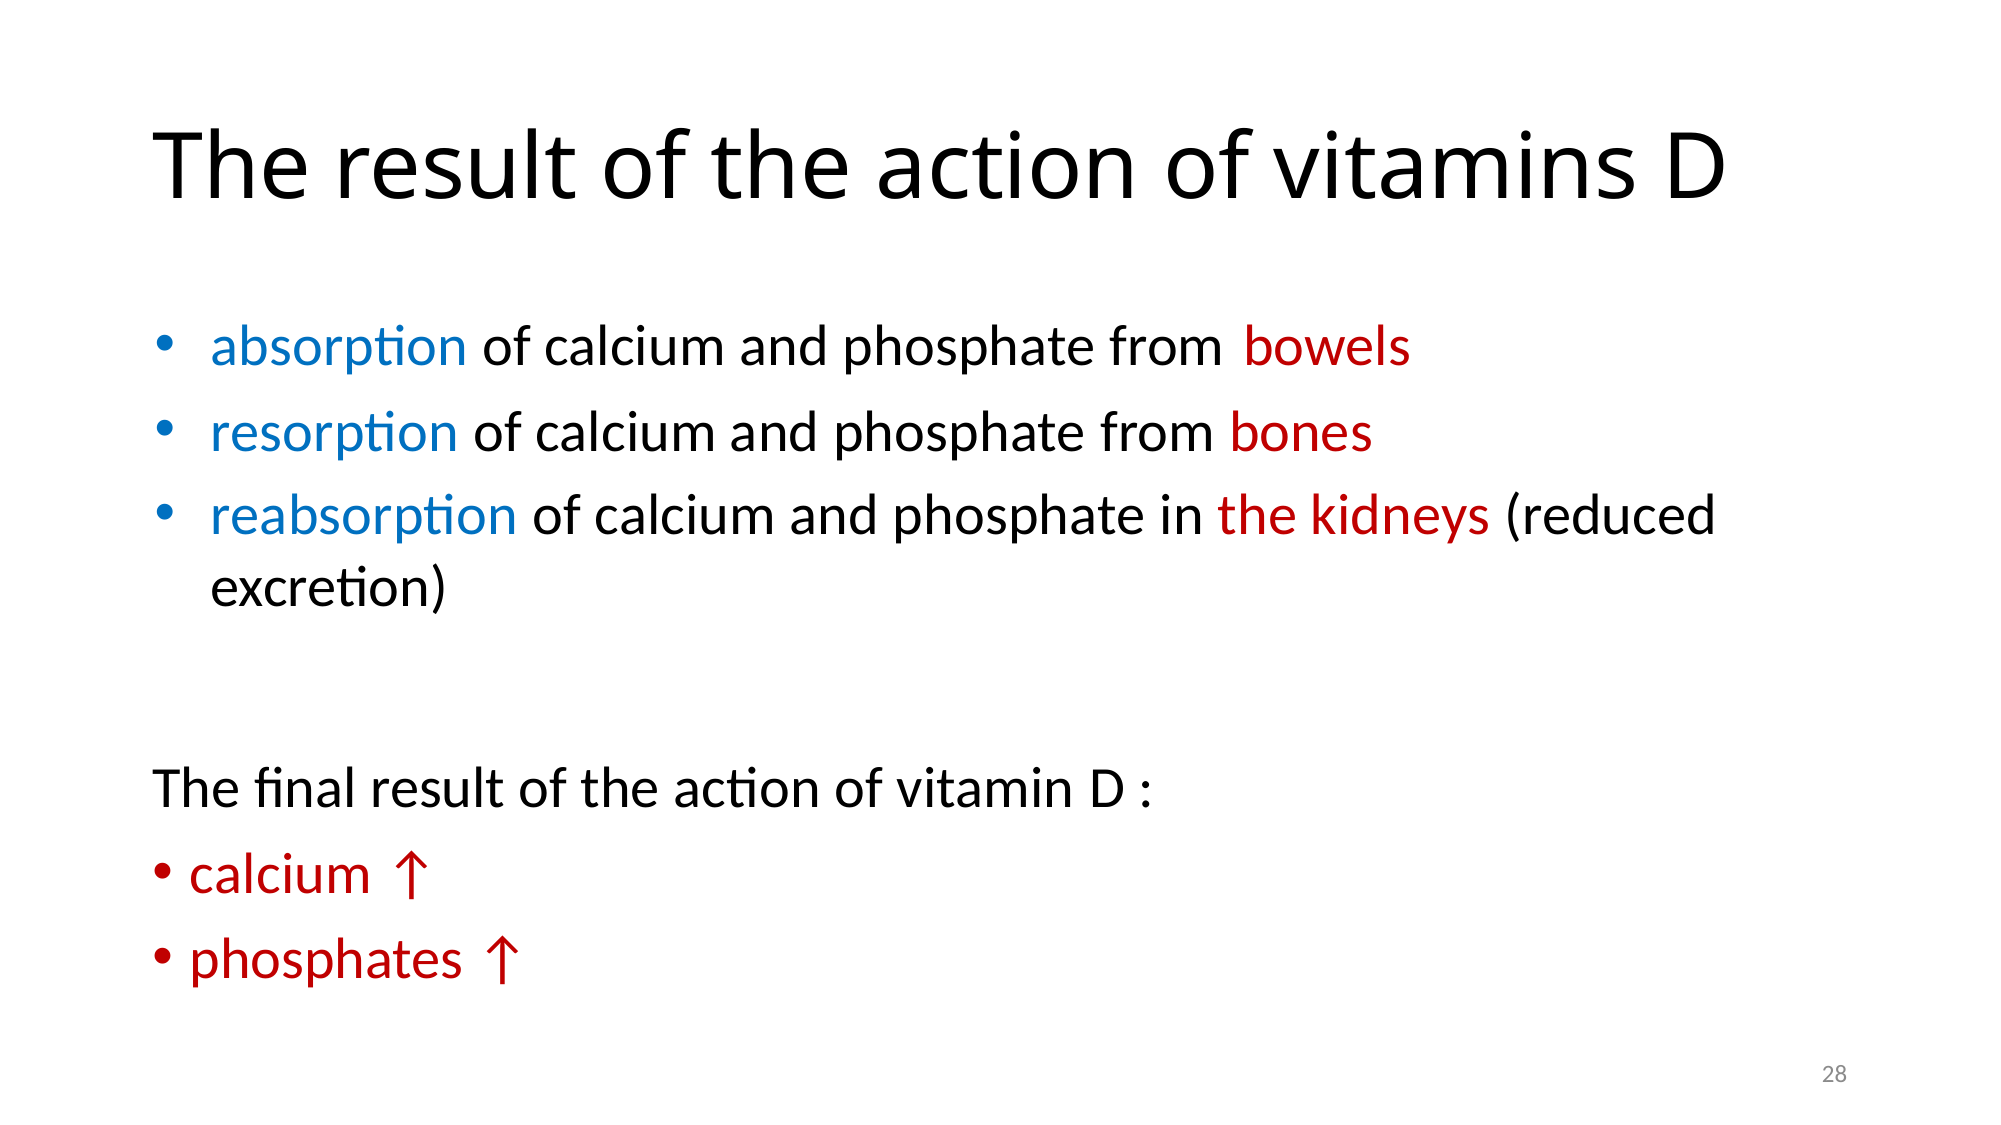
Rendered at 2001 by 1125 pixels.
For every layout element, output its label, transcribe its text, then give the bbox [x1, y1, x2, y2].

title The result of the action of vitamins D [137, 59, 1863, 278]
slide_number 28 [1412, 1042, 1863, 1103]
list absorption of calcium and phosphate from bowels resorption of calcium and phosphate from bones reabsorption of calcium and phosphate in the kidneys (reduced excretion) The final result of the action of vitamin D : calcium ↑ phosphates ↑ [137, 299, 1863, 1014]
